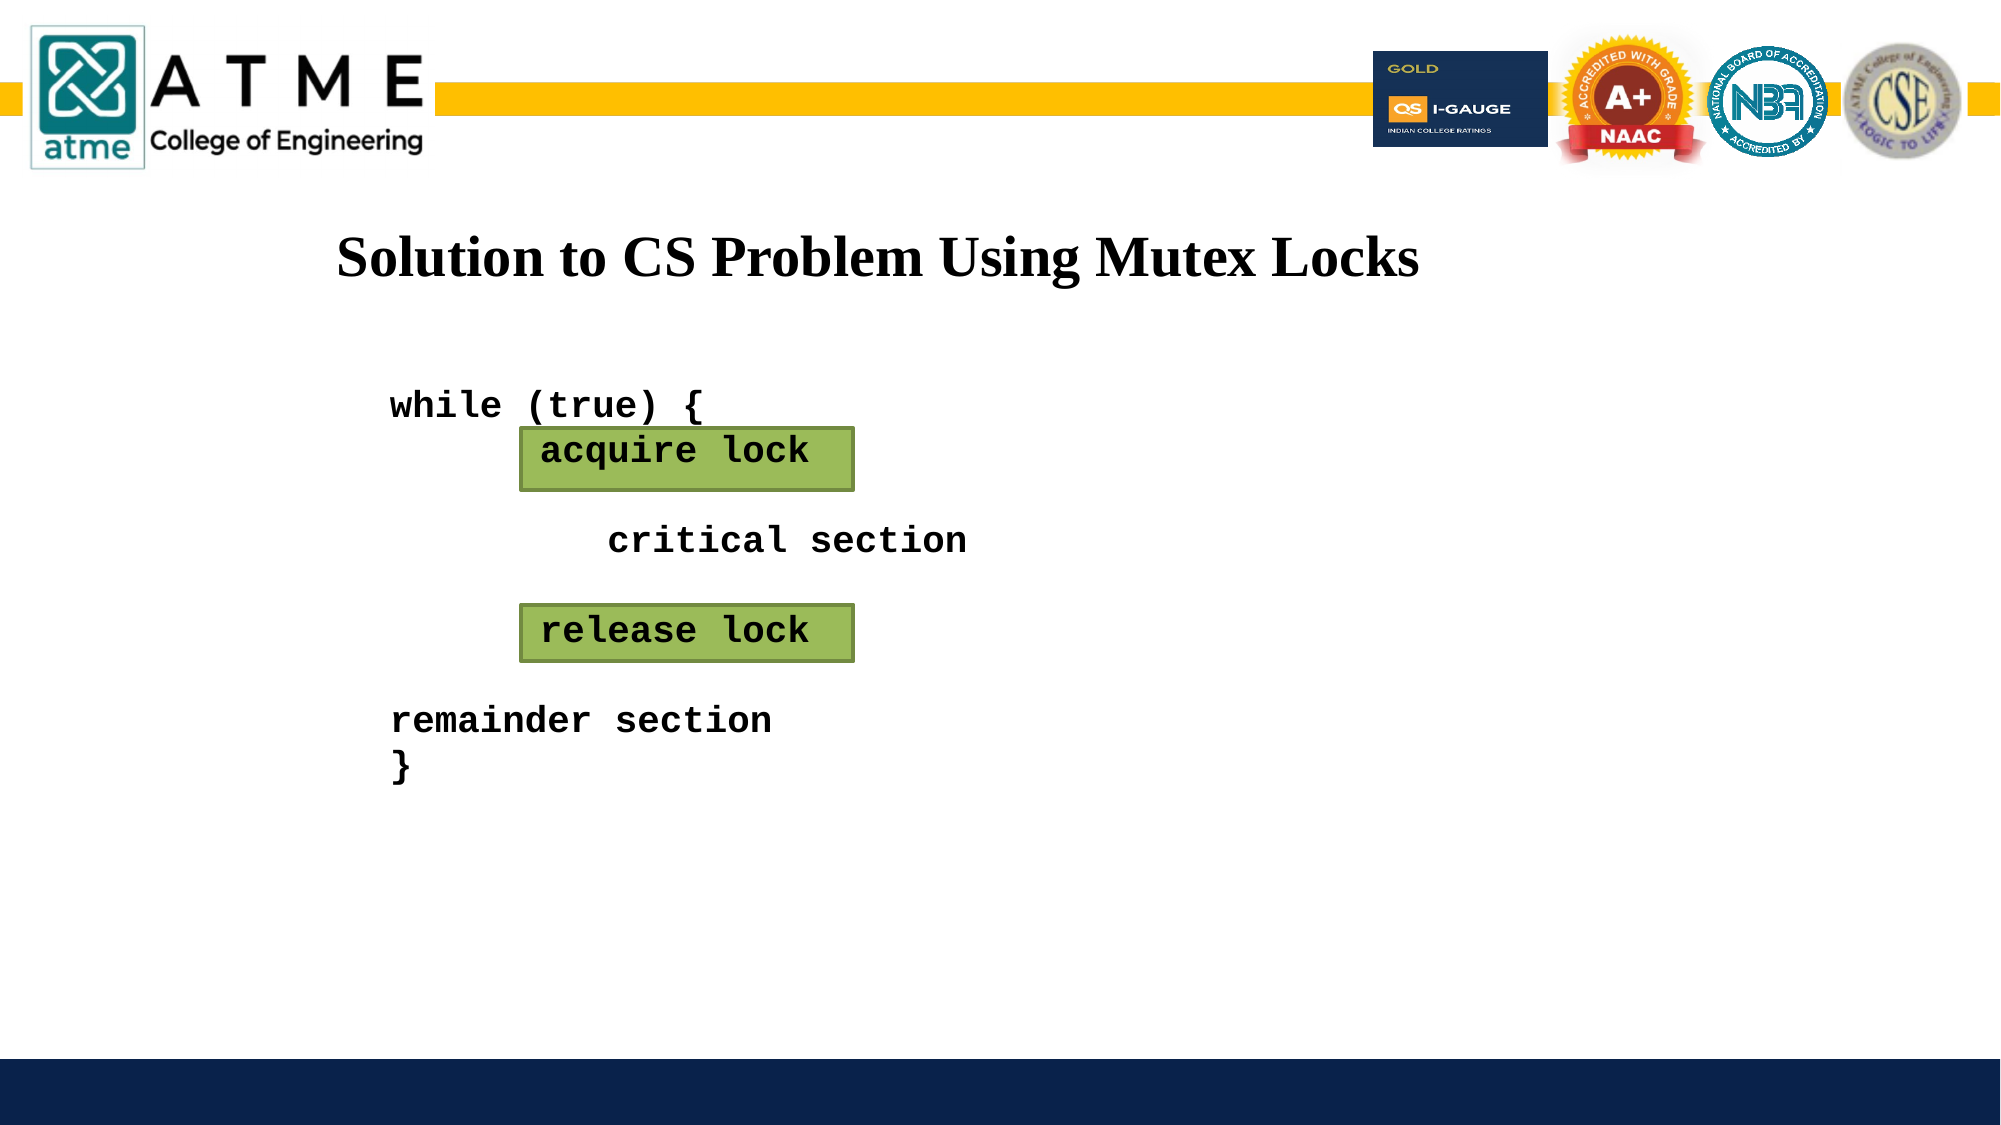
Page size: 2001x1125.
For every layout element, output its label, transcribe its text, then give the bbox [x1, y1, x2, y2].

picture [1840, 26, 1968, 176]
picture [22, 15, 435, 178]
title Solution to CS Problem Using Mutex Locks [207, 211, 1551, 306]
picture [0, 1059, 2001, 1125]
picture [1373, 20, 1828, 180]
text_box while (true) { acquire lock critical section release lock remainder section } [374, 373, 1125, 793]
